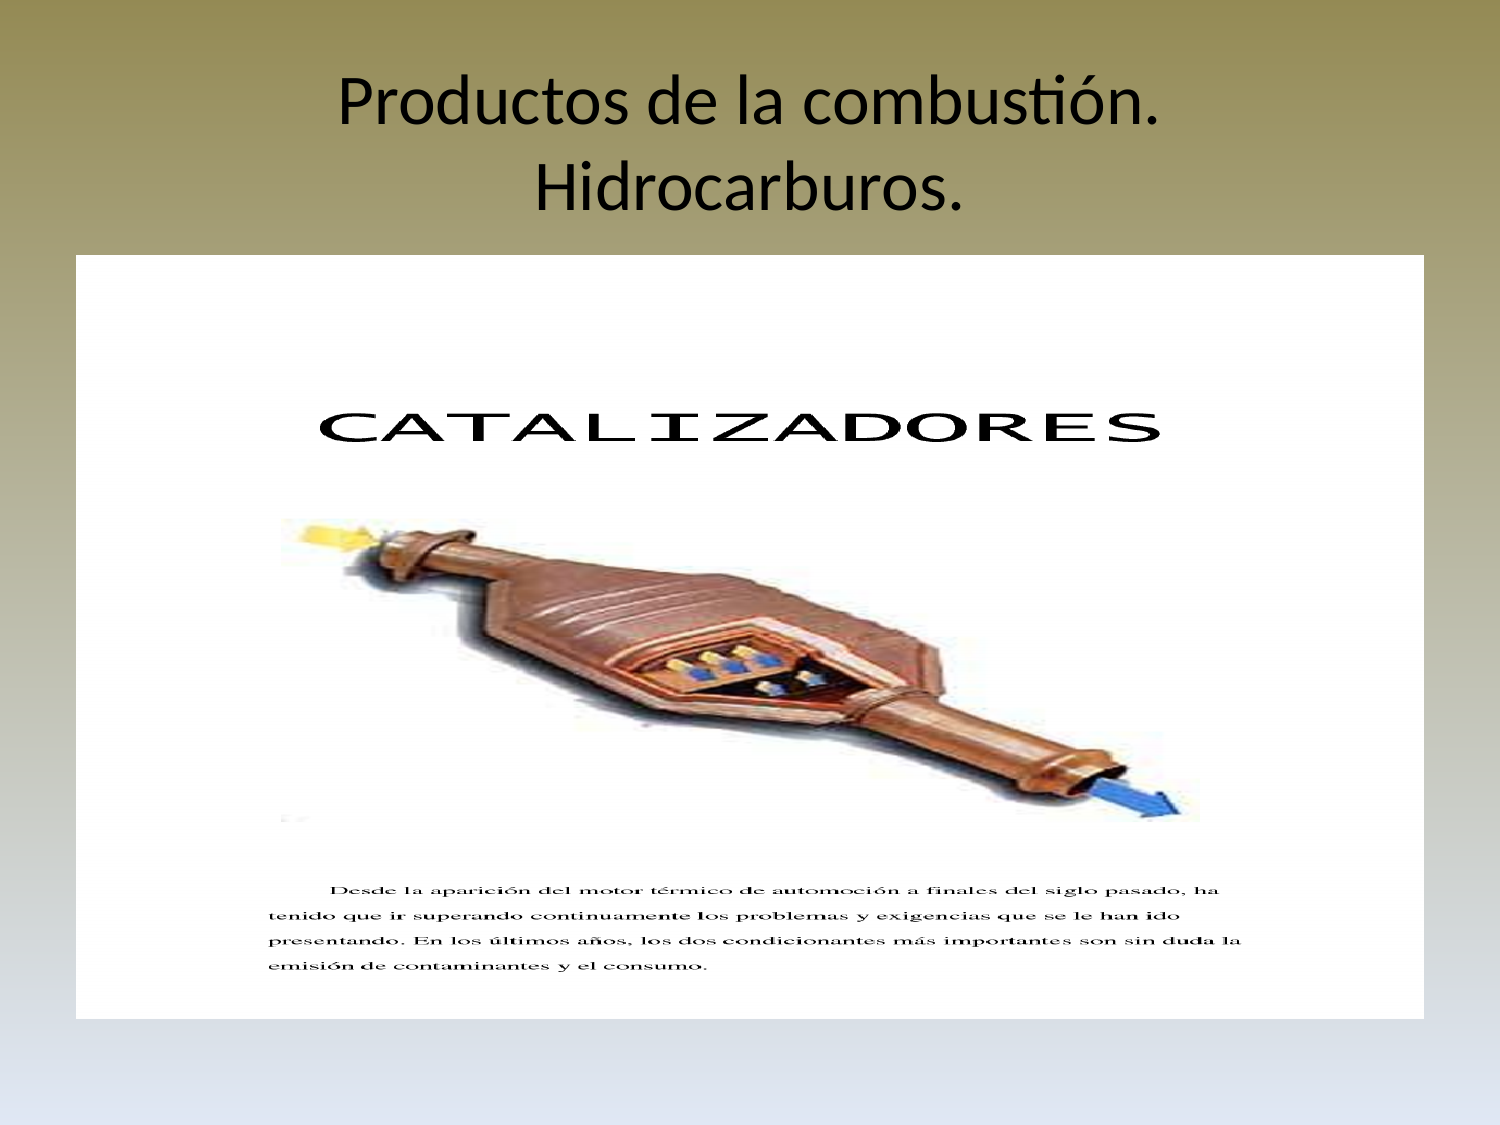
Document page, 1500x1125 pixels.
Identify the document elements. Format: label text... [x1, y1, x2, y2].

title Productos de la combustión. Hidrocarburos. [75, 45, 1425, 233]
picture [76, 255, 1424, 1019]
